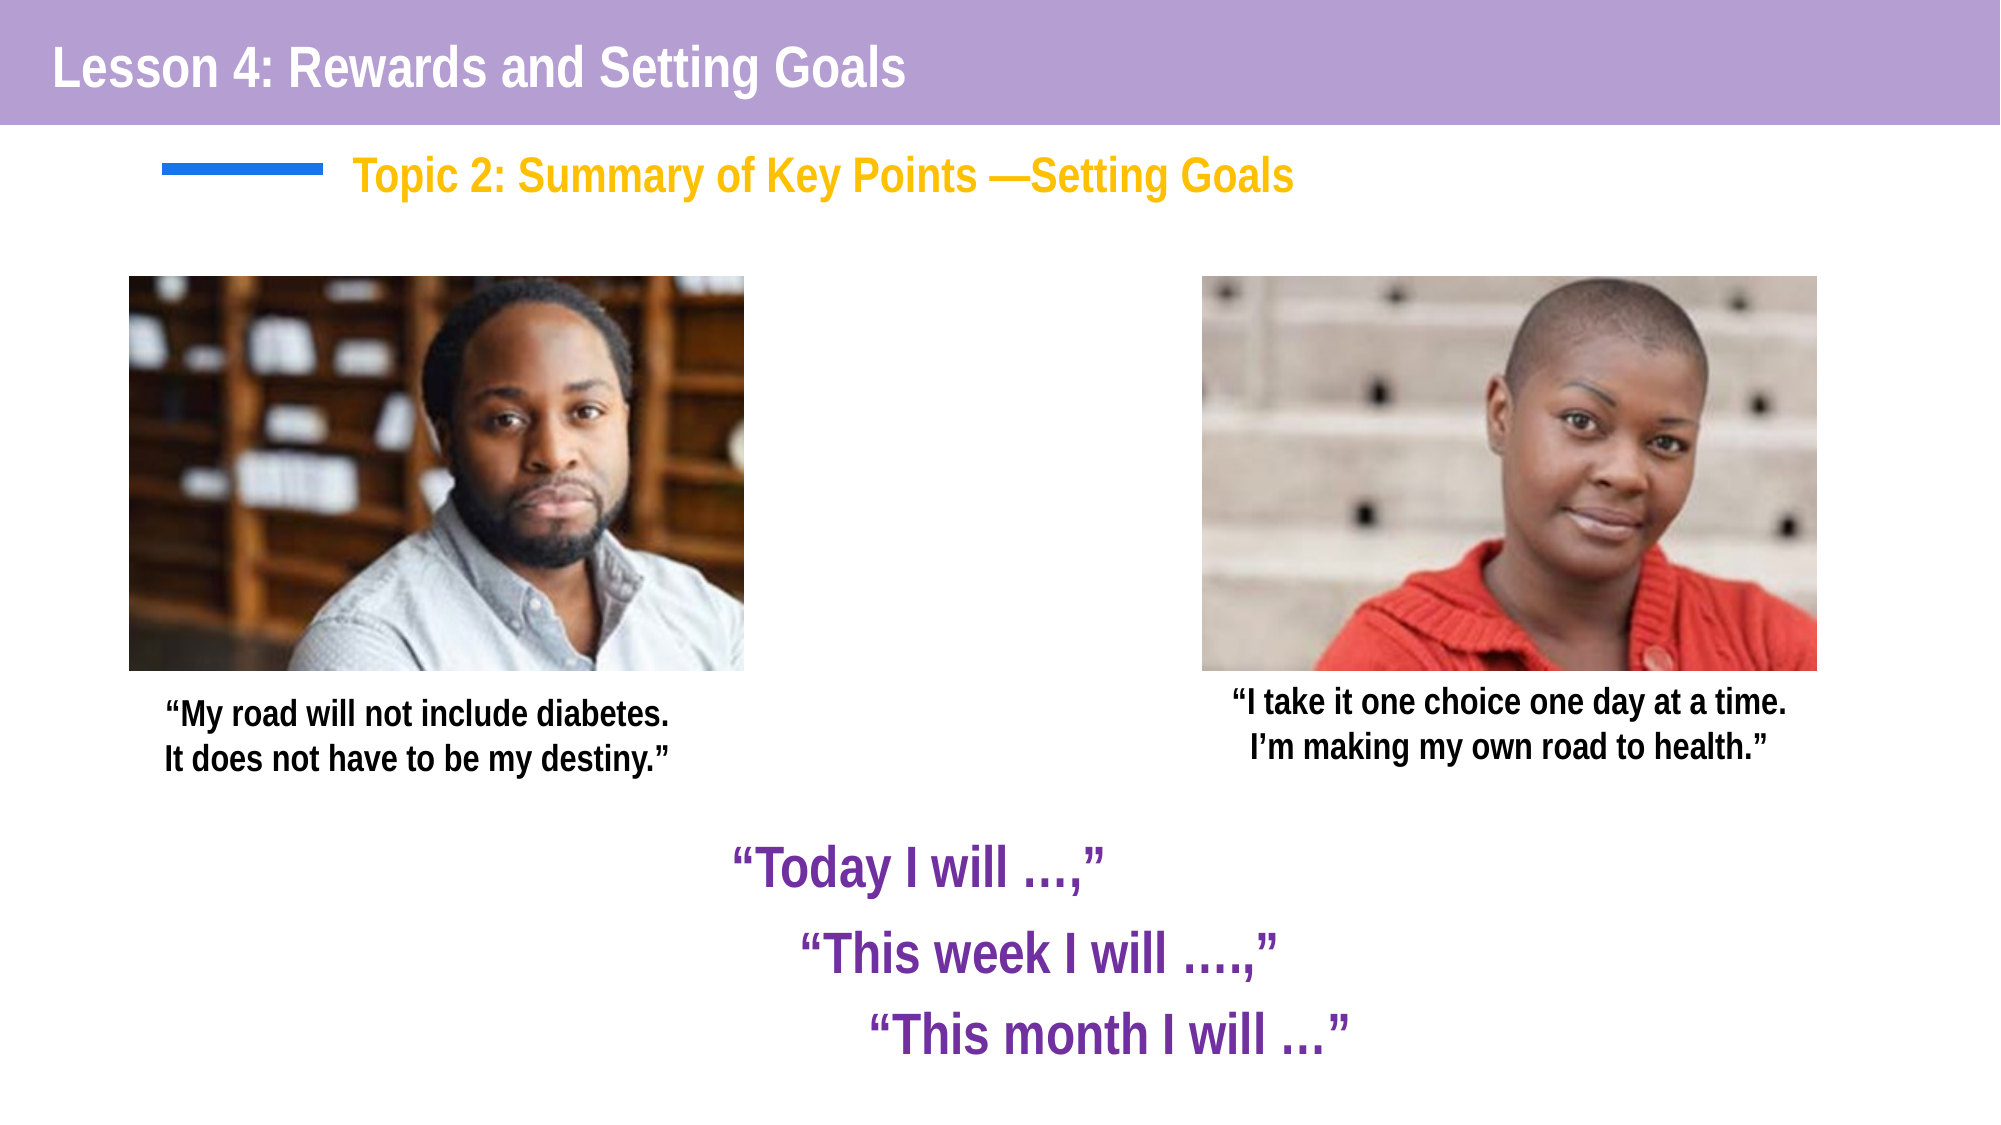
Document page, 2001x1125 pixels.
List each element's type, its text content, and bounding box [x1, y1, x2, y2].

picture [1202, 276, 1817, 671]
text_box “My road will not include diabetes. It does not have to be my destiny.” [147, 681, 687, 787]
text_box “This month I will …” [853, 989, 1420, 1074]
text_box “Today I will …,” [716, 821, 1489, 907]
text_box [0, 0, 2000, 125]
text_box “I take it one choice one day at a time. I’m making my own road to health.” [1215, 671, 1803, 775]
picture [129, 276, 744, 671]
text_box “This week I will ….,” [784, 907, 1352, 993]
title Topic 2: Summary of Key Points —Setting Goals [337, 134, 1937, 198]
text_box Lesson 4: Rewards and Setting Goals [37, 22, 2000, 107]
